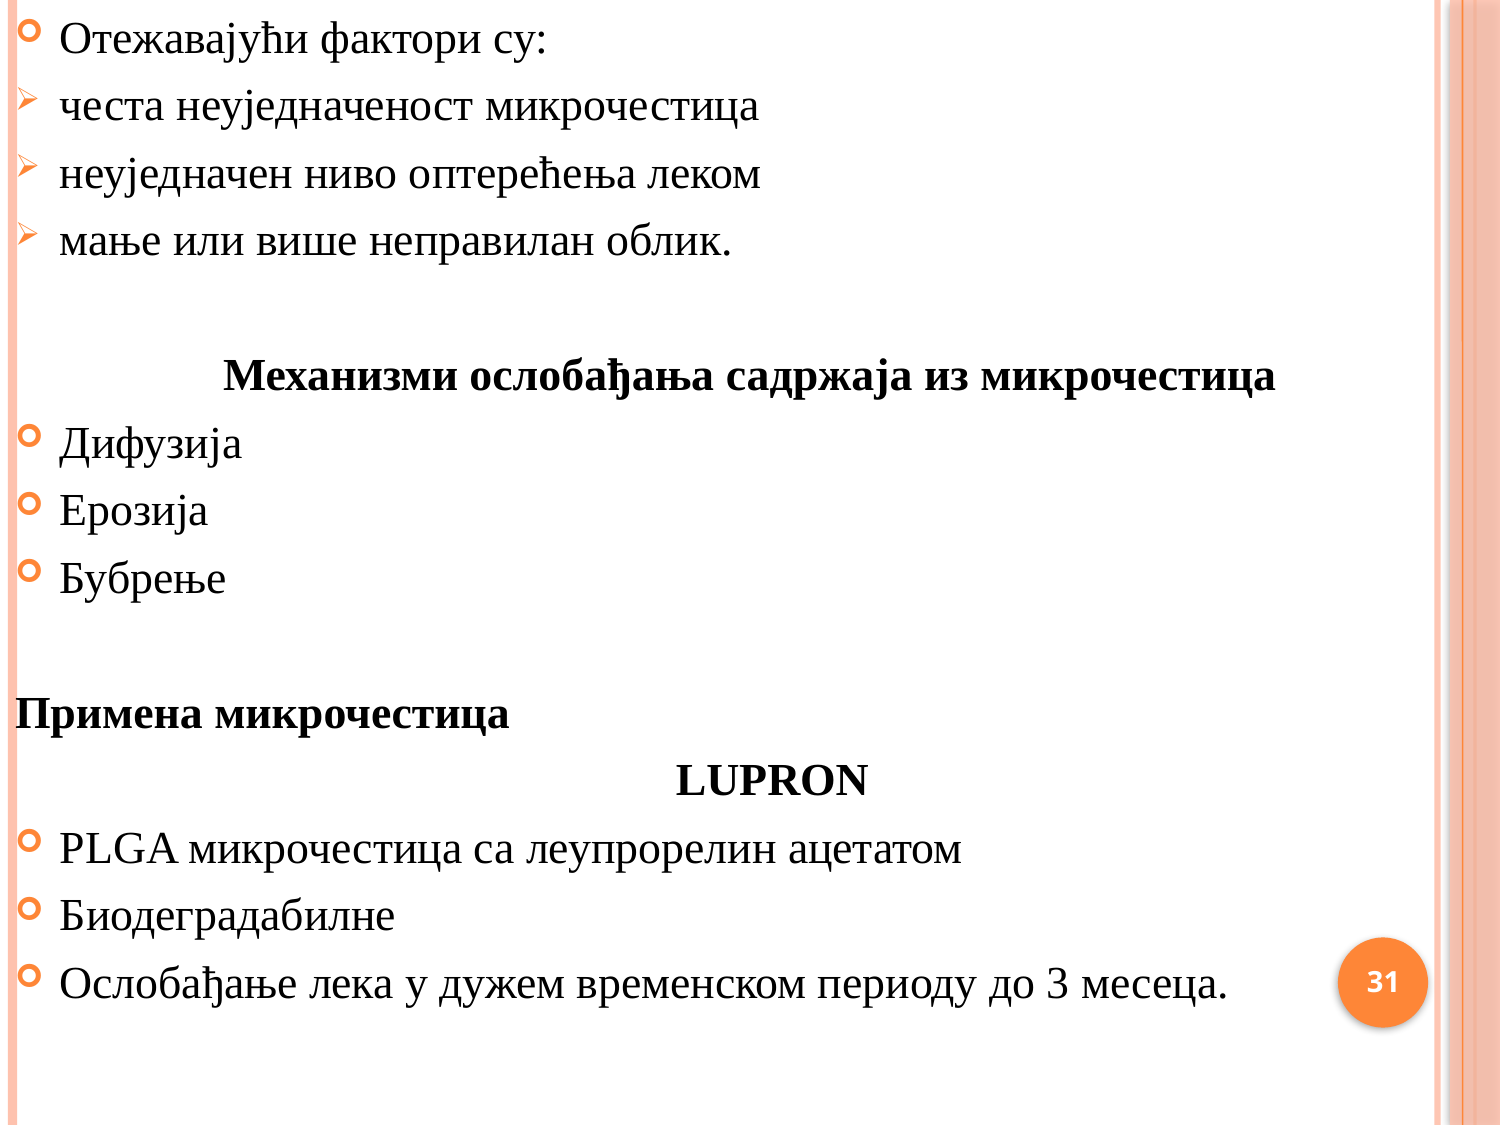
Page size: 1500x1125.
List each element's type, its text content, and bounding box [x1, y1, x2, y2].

list Отежавајући фактори су: честа неуједначеност микрочестица неуједначен ниво оптерећења леком мање или више неправилан облик. Механизми ослобађања садржаја из микрочестица Дифузија Ерозија Бубрење Примена микрочестица LUPRON PLGA микрочестица са леупрорелин ацетатом Биодеградабилне Ослобађање лека у дужем временском периоду до 3 месеца. [0, 0, 1500, 1125]
slide_number 31 [1333, 940, 1434, 1026]
